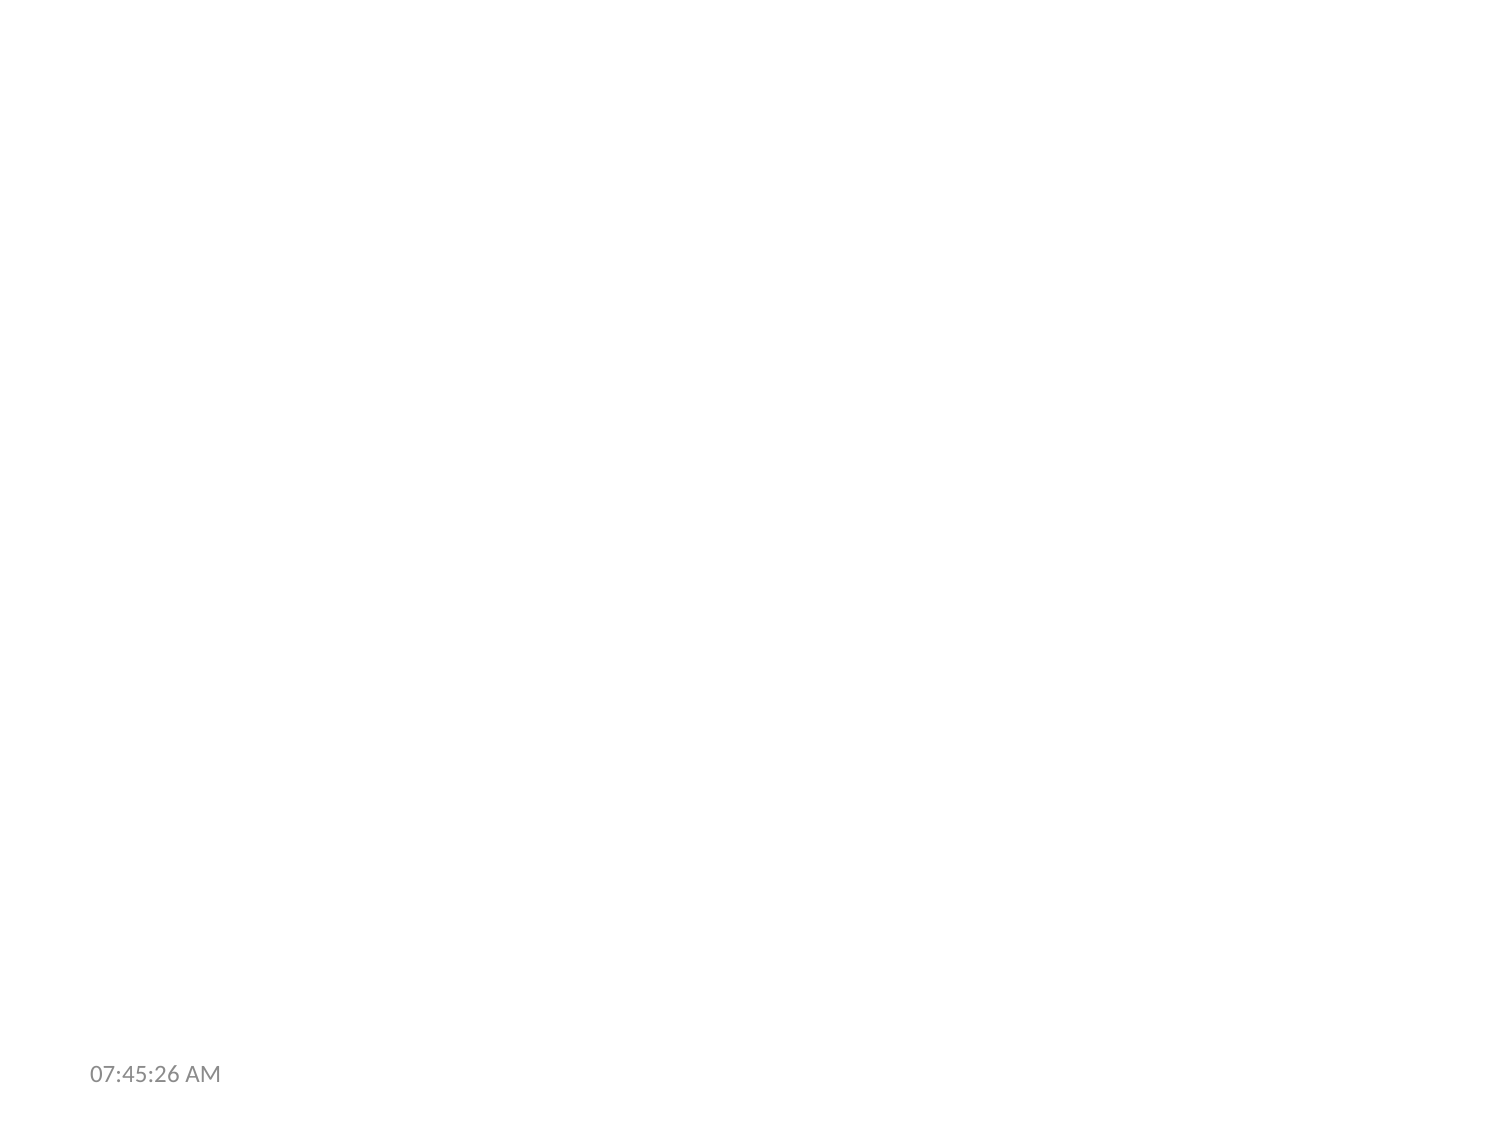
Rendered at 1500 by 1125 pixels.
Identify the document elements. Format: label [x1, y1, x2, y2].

slide_number [75, 1042, 425, 1103]
